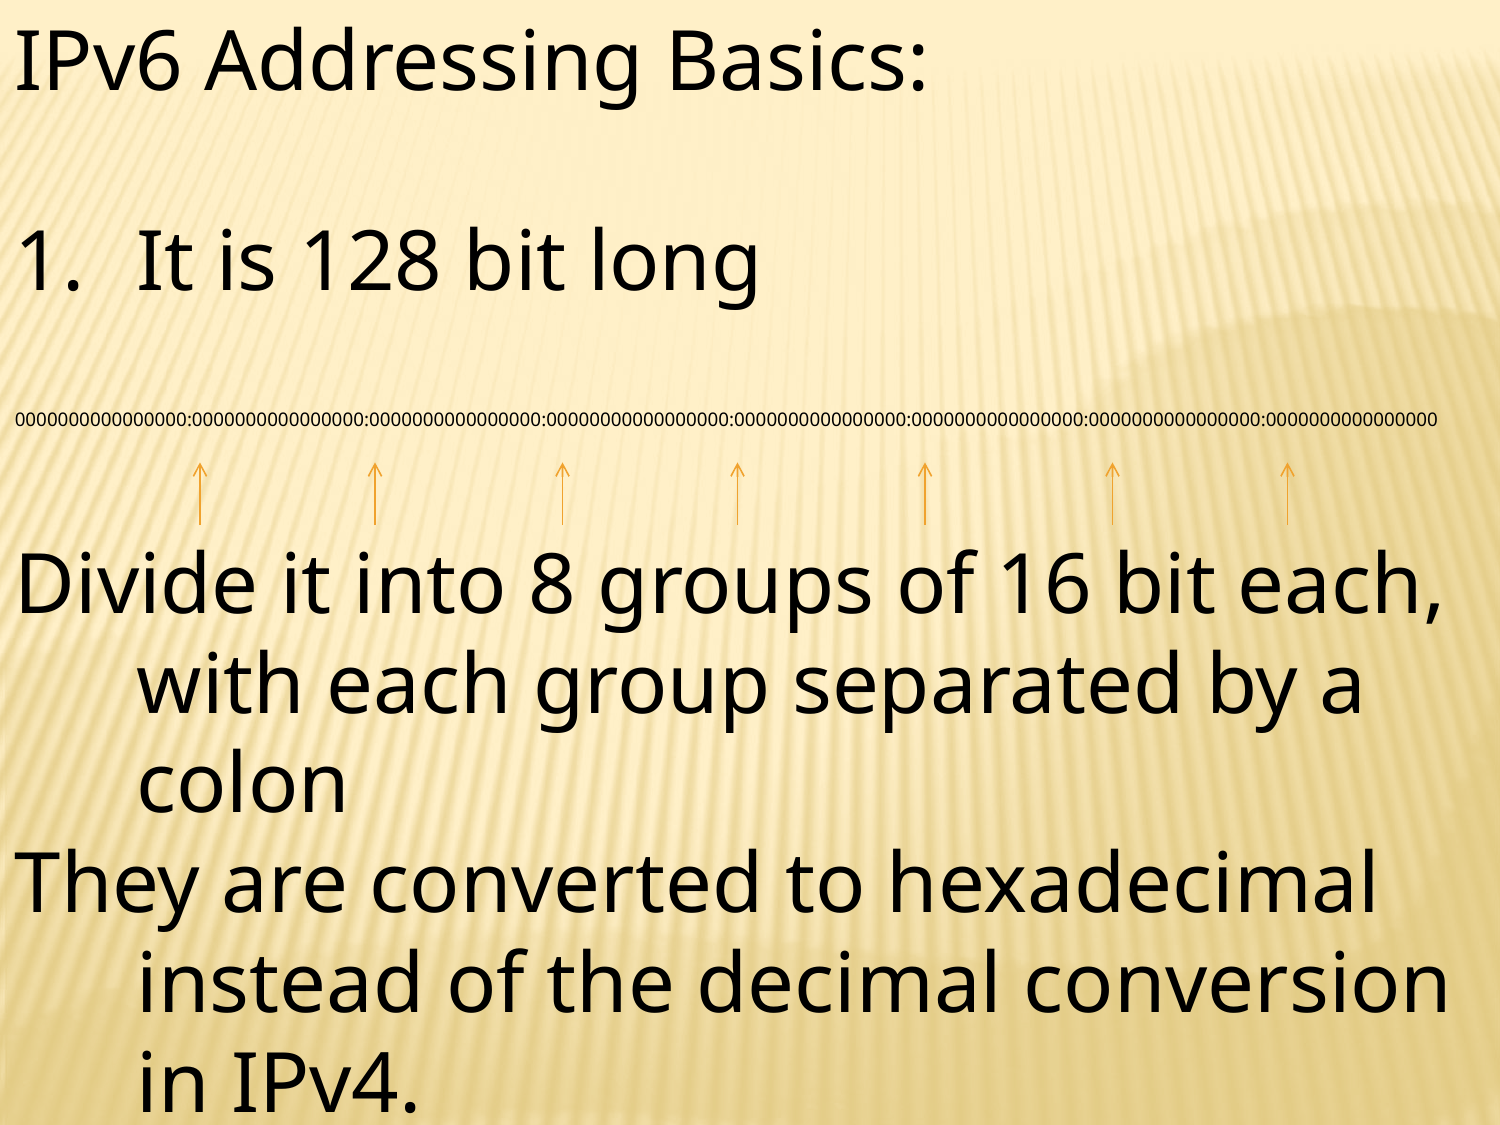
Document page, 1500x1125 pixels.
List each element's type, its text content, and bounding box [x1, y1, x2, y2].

text_box IPv6 Addressing Basics: It is 128 bit long 0000000000000000:0000000000000000:0000000000000000:00000000000000000:0000000000000000:0000000000000000:0000000000000000:0000000000000000 Divide it into 8 groups of 16 bit each, with each group separated by a colon They are converted to hexadecimal instead of the decimal conversion in IPv4. [0, 0, 1500, 1125]
